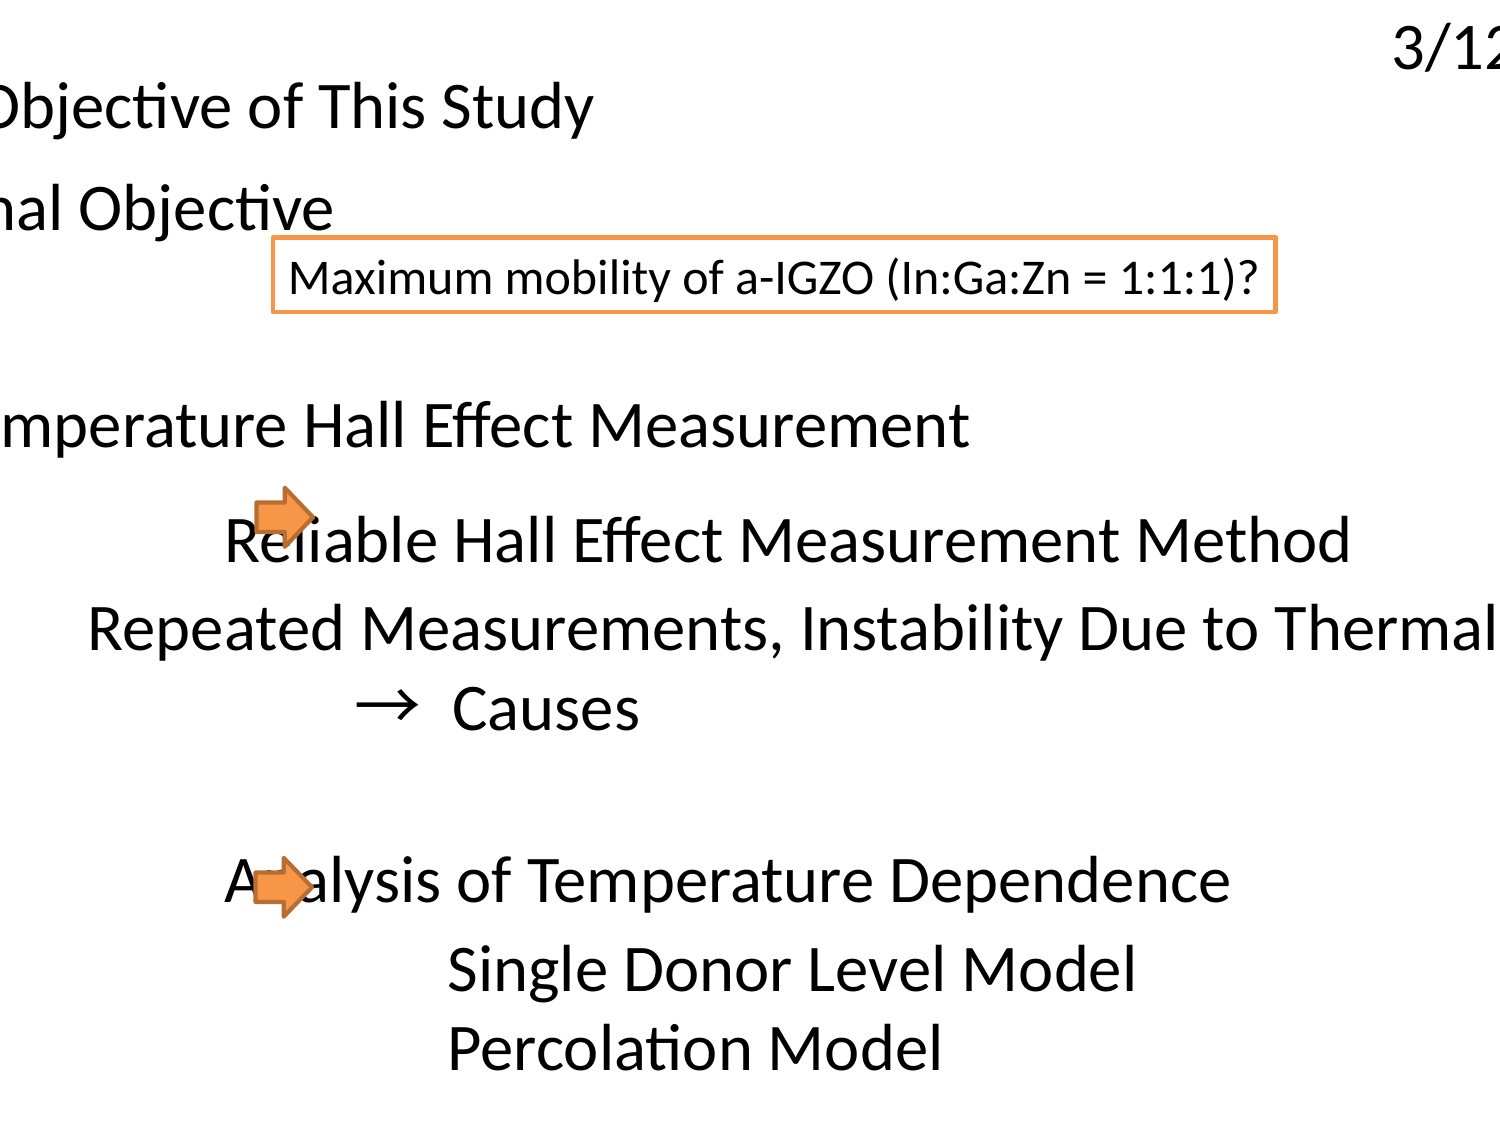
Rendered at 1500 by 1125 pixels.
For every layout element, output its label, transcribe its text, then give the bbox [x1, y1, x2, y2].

text_box Reliable Hall Effect Measurement Method Analysis of Temperature Dependence [209, 751, 1369, 924]
text_box Final Objective [0, 156, 351, 252]
text_box Objective of This Study [0, 54, 611, 150]
text_box [253, 855, 315, 919]
text_box 3/12 [1376, 0, 1500, 91]
text_box High-Temperature Hall Effect Measurement [0, 373, 987, 469]
text_box Reliable Hall Effect Measurement Method Analysis of Temperature Dependence [209, 408, 1369, 576]
text_box [254, 485, 316, 549]
text_box Maximum mobility of a-IGZO (In:Ga:Zn = 1:1:1)? [271, 235, 1278, 314]
text_box Single Donor Level Model Percolation Model [432, 916, 1183, 1092]
text_box Repeated Measurements, Instability Due to Thermal History → Causes [72, 576, 1500, 751]
